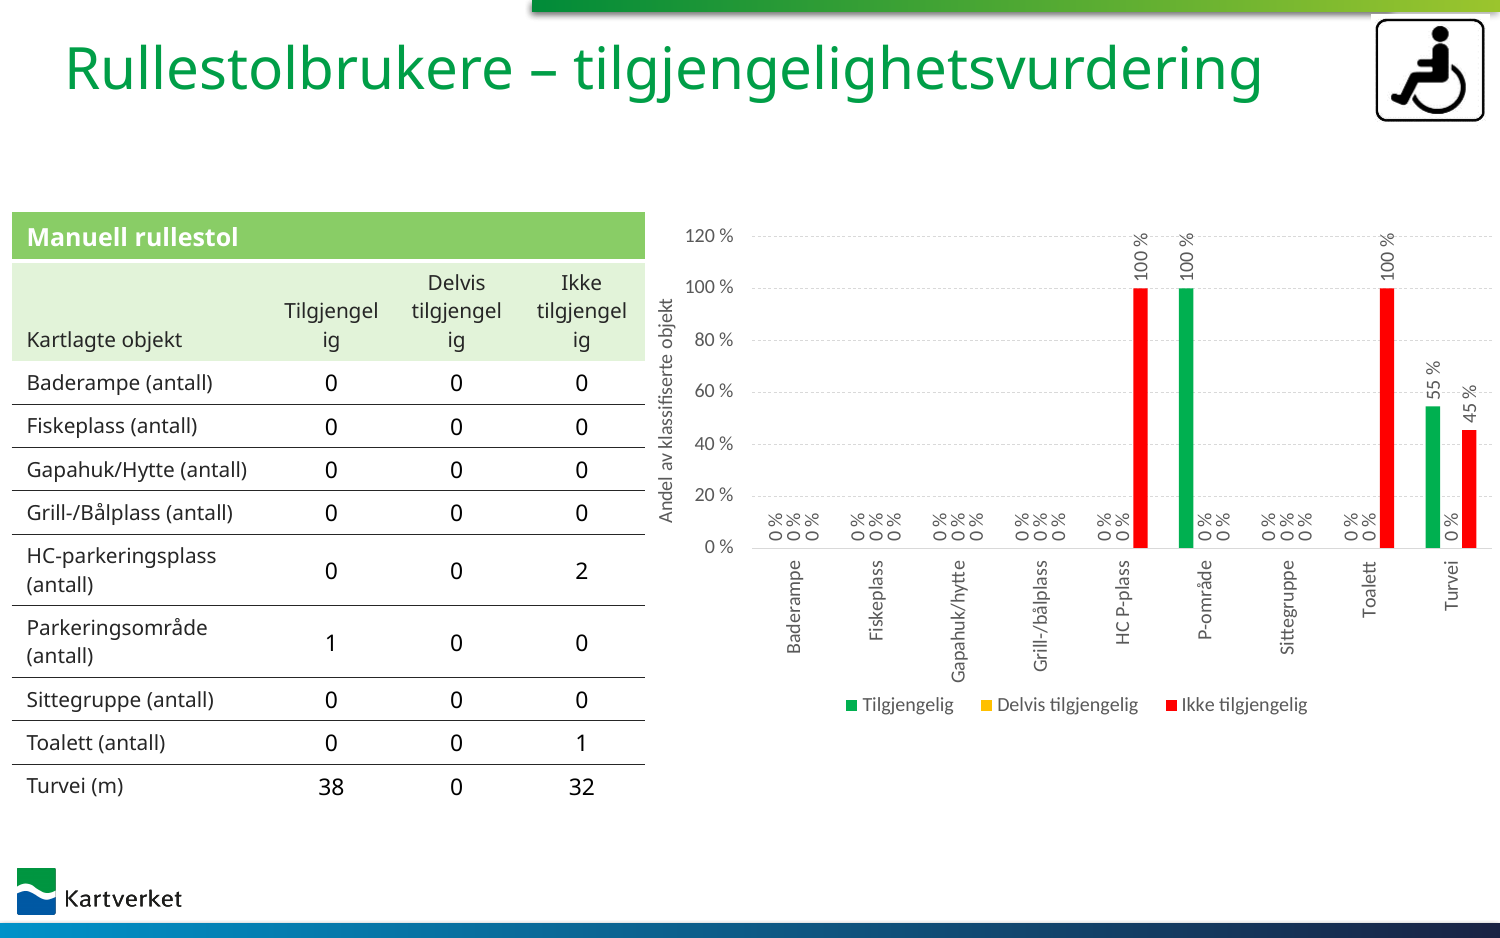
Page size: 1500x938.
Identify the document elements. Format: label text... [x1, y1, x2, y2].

table_cell HC-parkeringsplass (antall) [12, 535, 269, 605]
table_cell 0 [394, 678, 519, 720]
table_header Manuell rullestol [12, 212, 645, 259]
table_cell Tilgjengelig [269, 263, 394, 361]
table_cell 0 [394, 405, 519, 447]
table_cell 0 [519, 361, 638, 404]
table_cell 38 [269, 765, 394, 807]
table_cell Fiskeplass (antall) [12, 405, 269, 447]
table_cell Kartlagte objekt [12, 263, 269, 361]
table_cell Toalett (antall) [12, 721, 269, 764]
table_cell Grill-/Bålplass (antall) [12, 491, 269, 534]
table_cell 1 [519, 721, 645, 764]
table_cell Baderampe (antall) [12, 361, 269, 404]
picture [1371, 13, 1491, 127]
table_cell Sittegruppe (antall) [12, 678, 269, 720]
table_cell 0 [269, 491, 394, 534]
table_cell Ikke tilgjengelig [519, 263, 638, 361]
table_cell 0 [394, 606, 519, 677]
table_cell 0 [269, 361, 394, 404]
table_cell 0 [394, 448, 519, 490]
table_cell 0 [519, 678, 638, 720]
table_cell 1 [269, 606, 394, 677]
text_box Rullestolbrukere – tilgjengelighetsvurdering [49, 12, 1372, 109]
table_cell Delvis tilgjengelig [394, 263, 519, 361]
table_cell Turvei (m) [12, 765, 269, 807]
table_cell 0 [519, 448, 638, 490]
table_cell 0 [269, 721, 394, 764]
table_cell Parkeringsområde (antall) [12, 606, 269, 677]
picture [643, 218, 1500, 728]
table_cell 0 [269, 678, 394, 720]
table_cell 0 [394, 721, 519, 764]
table_cell 0 [269, 535, 394, 605]
table_cell 0 [269, 405, 394, 447]
table_cell 0 [269, 448, 394, 490]
table_cell 32 [519, 765, 645, 807]
table_cell 0 [519, 405, 638, 447]
table_cell 0 [394, 491, 519, 534]
table_cell Gapahuk/Hytte (antall) [12, 448, 269, 490]
table_cell 2 [519, 535, 638, 605]
table_cell 0 [394, 535, 519, 605]
table_cell 0 [394, 765, 519, 807]
table_cell 0 [394, 361, 519, 404]
table_cell 0 [519, 491, 638, 534]
table_cell 0 [519, 606, 638, 677]
